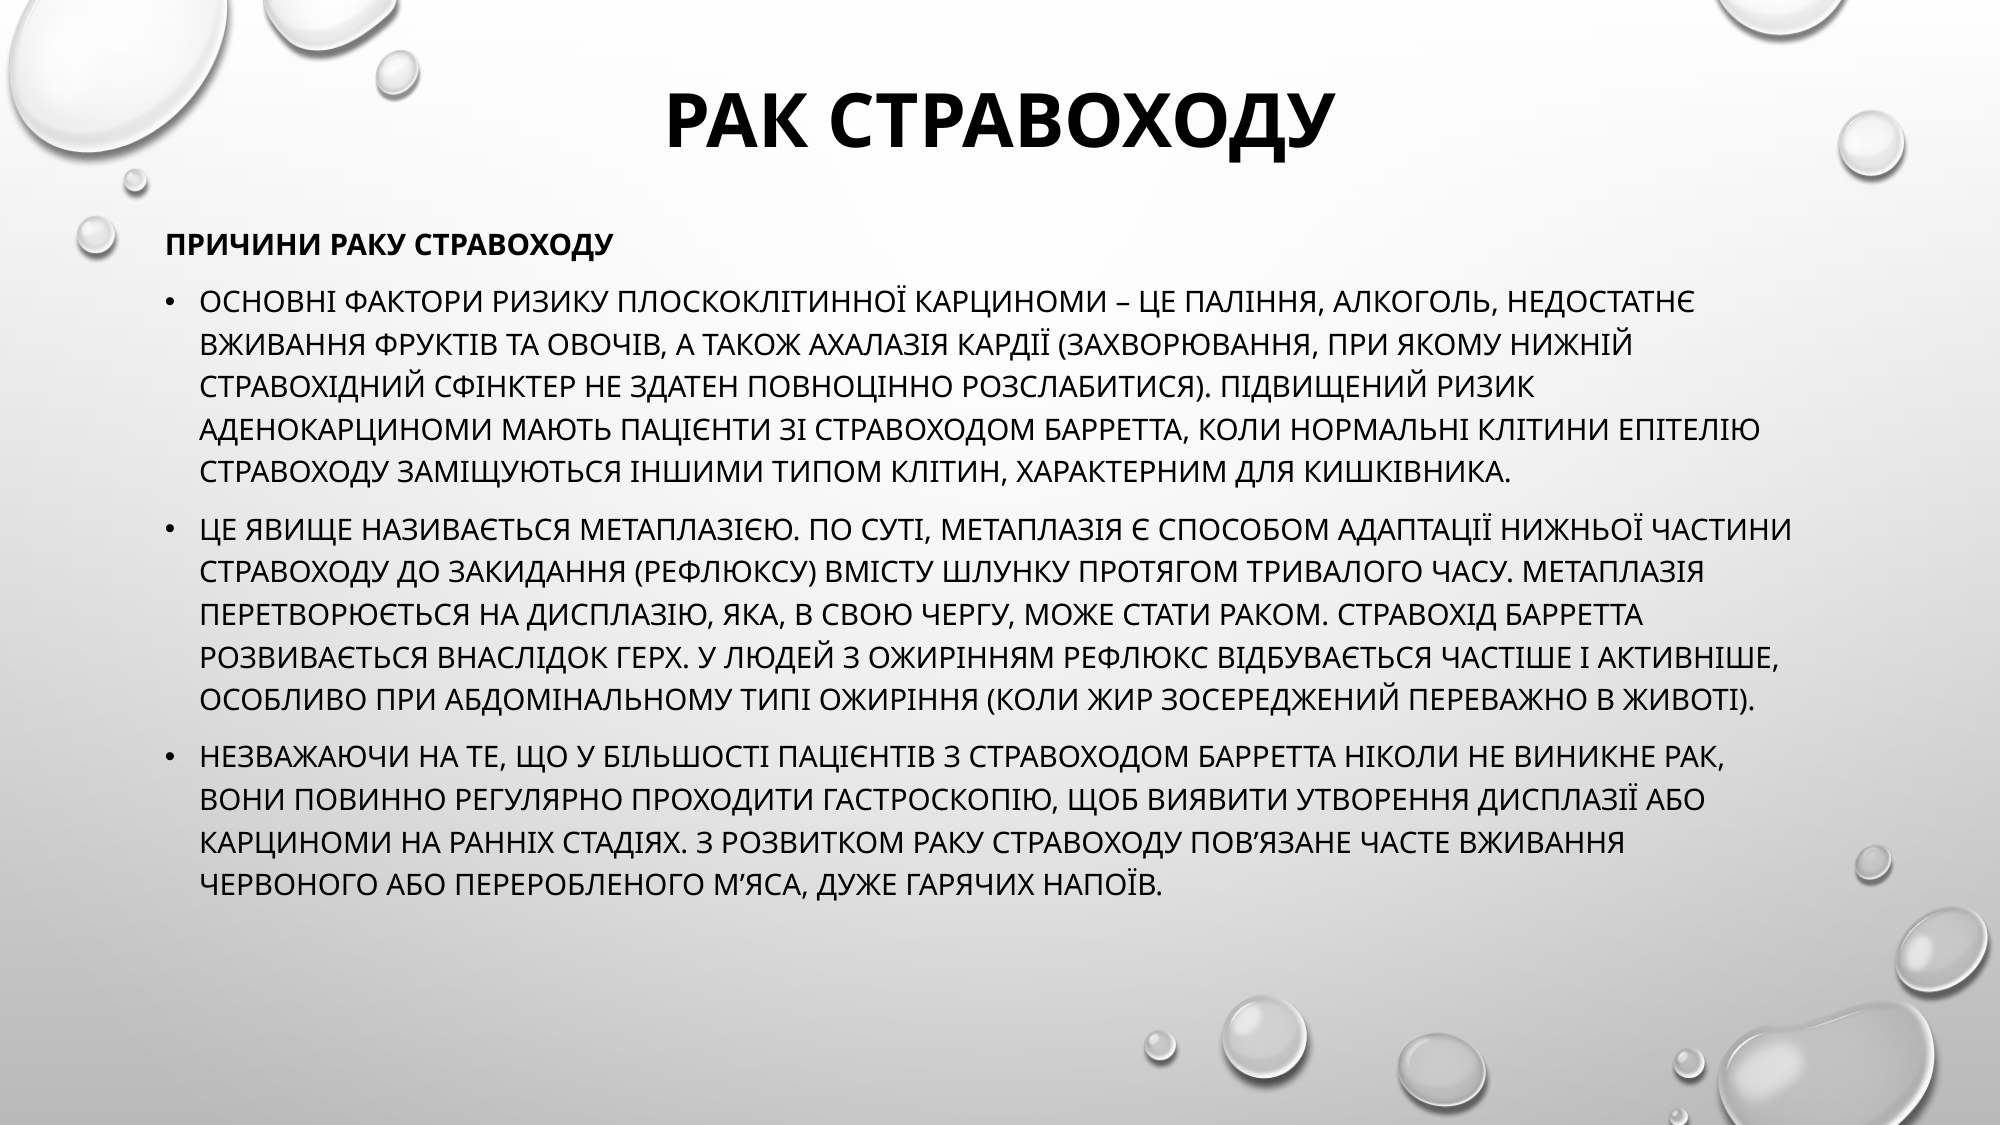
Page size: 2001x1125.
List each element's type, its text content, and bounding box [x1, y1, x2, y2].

list Причини раку стравоходу Основні фактори ризику плоскоклітинної карциноми – це паління, алкоголь, недостатнє вживання фруктів та овочів, а також ахалазія кардії (захворювання, при якому нижній стравохідний сфінктер не здатен повноцінно розслабитися). Підвищений ризик аденокарциноми мають пацієнти зі стравоходом Барретта, коли нормальні клітини епітелію стравоходу заміщуються іншими типом клітин, характерним для кишківника. Це явище називається метаплазією. По суті, метаплазія є способом адаптації нижньої частини стравоходу до закидання (рефлюксу) вмісту шлунку протягом тривалого часу. Метаплазія перетворюється на дисплазію, яка, в свою чергу, може стати раком. Стравохід Барретта розвивається внаслідок ГЕРХ. У людей з ожирінням рефлюкс відбувається частіше і активніше, особливо при абдомінальному типі ожиріння (коли жир зосереджений переважно в животі). Незважаючи на те, що у більшості пацієнтів з стравоходом Барретта ніколи не виникне рак, вони повинно регулярно проходити гастроскопію, щоб виявити утворення дисплазії або карциноми на ранніх стадіях. З розвитком раку стравоходу пов’язане часте вживання червоного або переробленого м’яса, дуже гарячих напоїв. [149, 211, 1826, 962]
picture [0, 0, 2000, 1125]
title Рак стравоходу [149, 60, 1851, 188]
